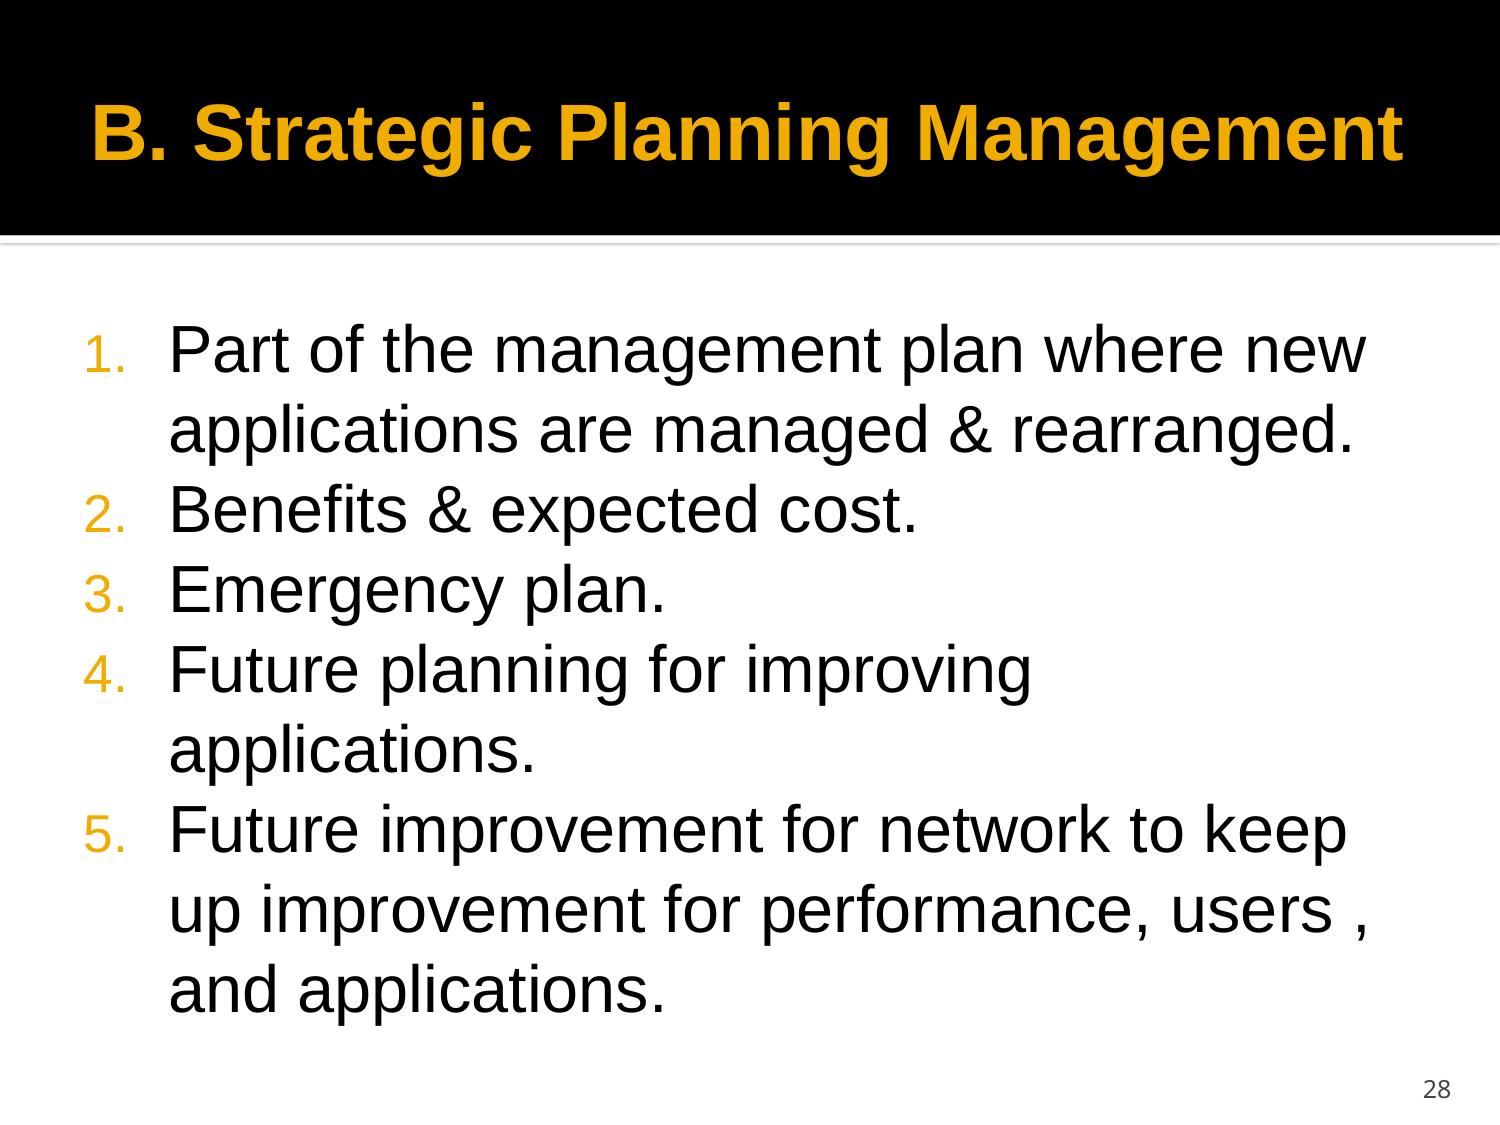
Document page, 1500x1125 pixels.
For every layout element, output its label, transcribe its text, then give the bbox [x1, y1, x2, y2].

slide_number 28 [1345, 1062, 1467, 1108]
list Part of the management plan where new applications are managed & rearranged. Benefits & expected cost. Emergency plan. Future planning for improving applications. Future improvement for network to keep up improvement for performance, users , and applications. [75, 291, 1425, 1050]
title B. Strategic Planning Management [75, 25, 1425, 231]
